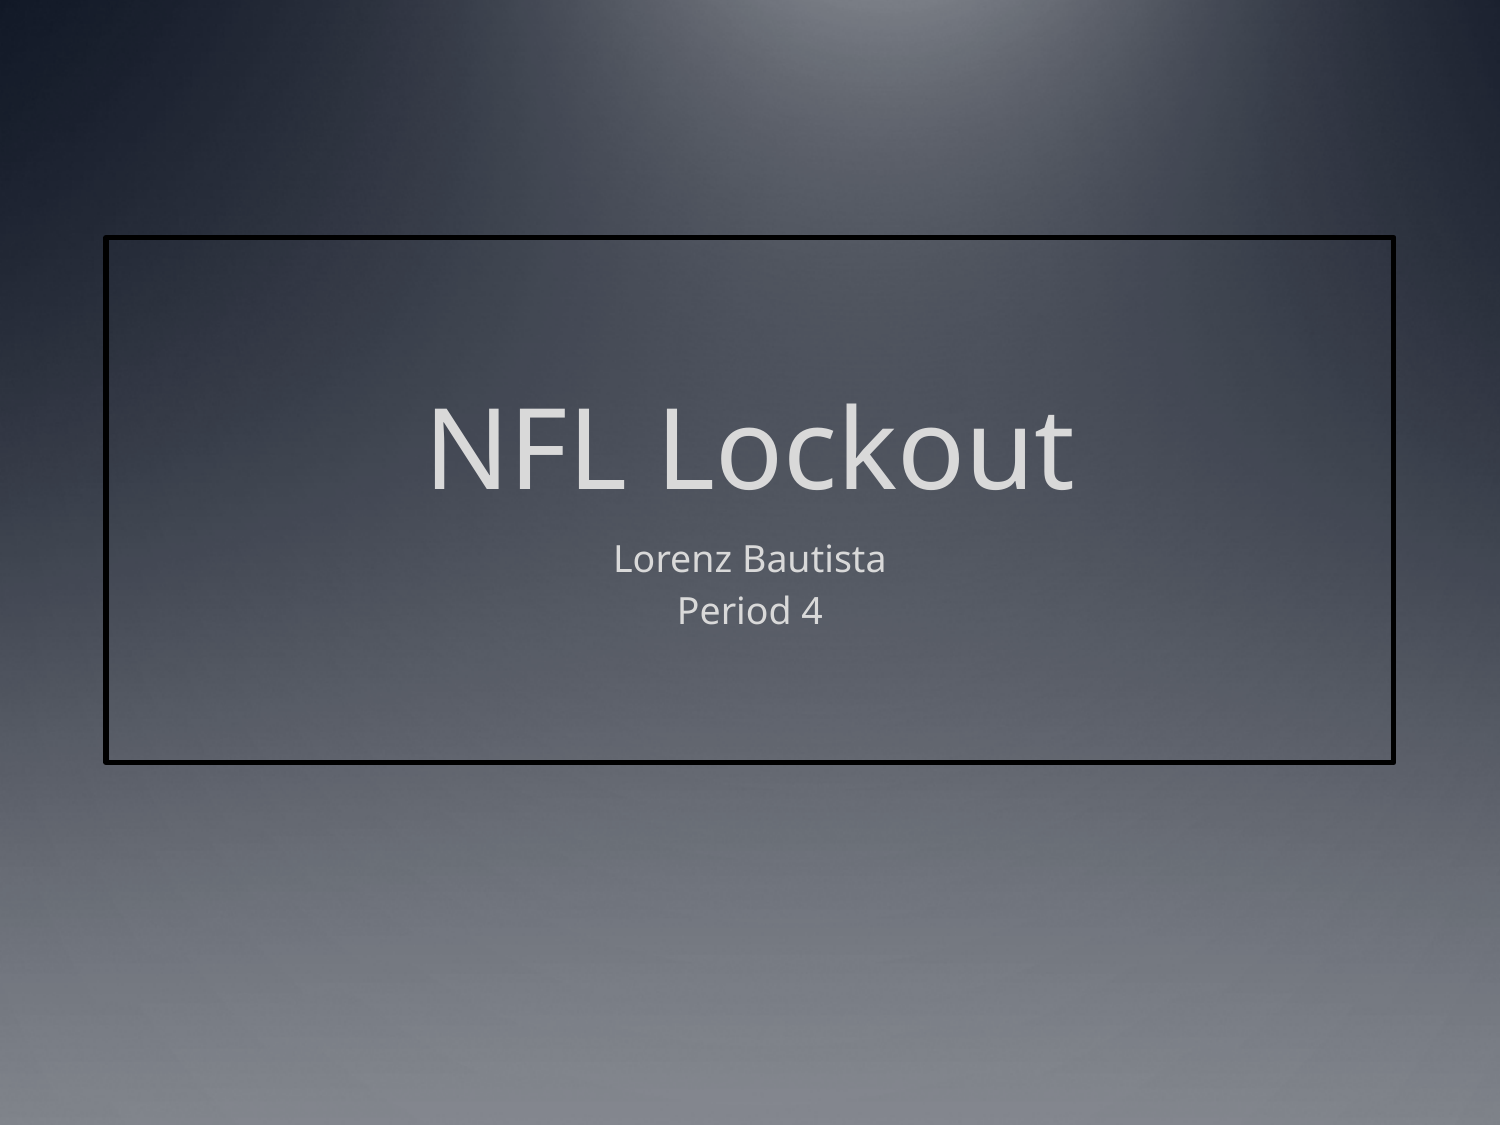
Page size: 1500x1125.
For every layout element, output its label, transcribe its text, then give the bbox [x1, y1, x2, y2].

subtitle Lorenz Bautista Period 4 [108, 527, 1392, 670]
title NFL Lockout [108, 252, 1392, 520]
